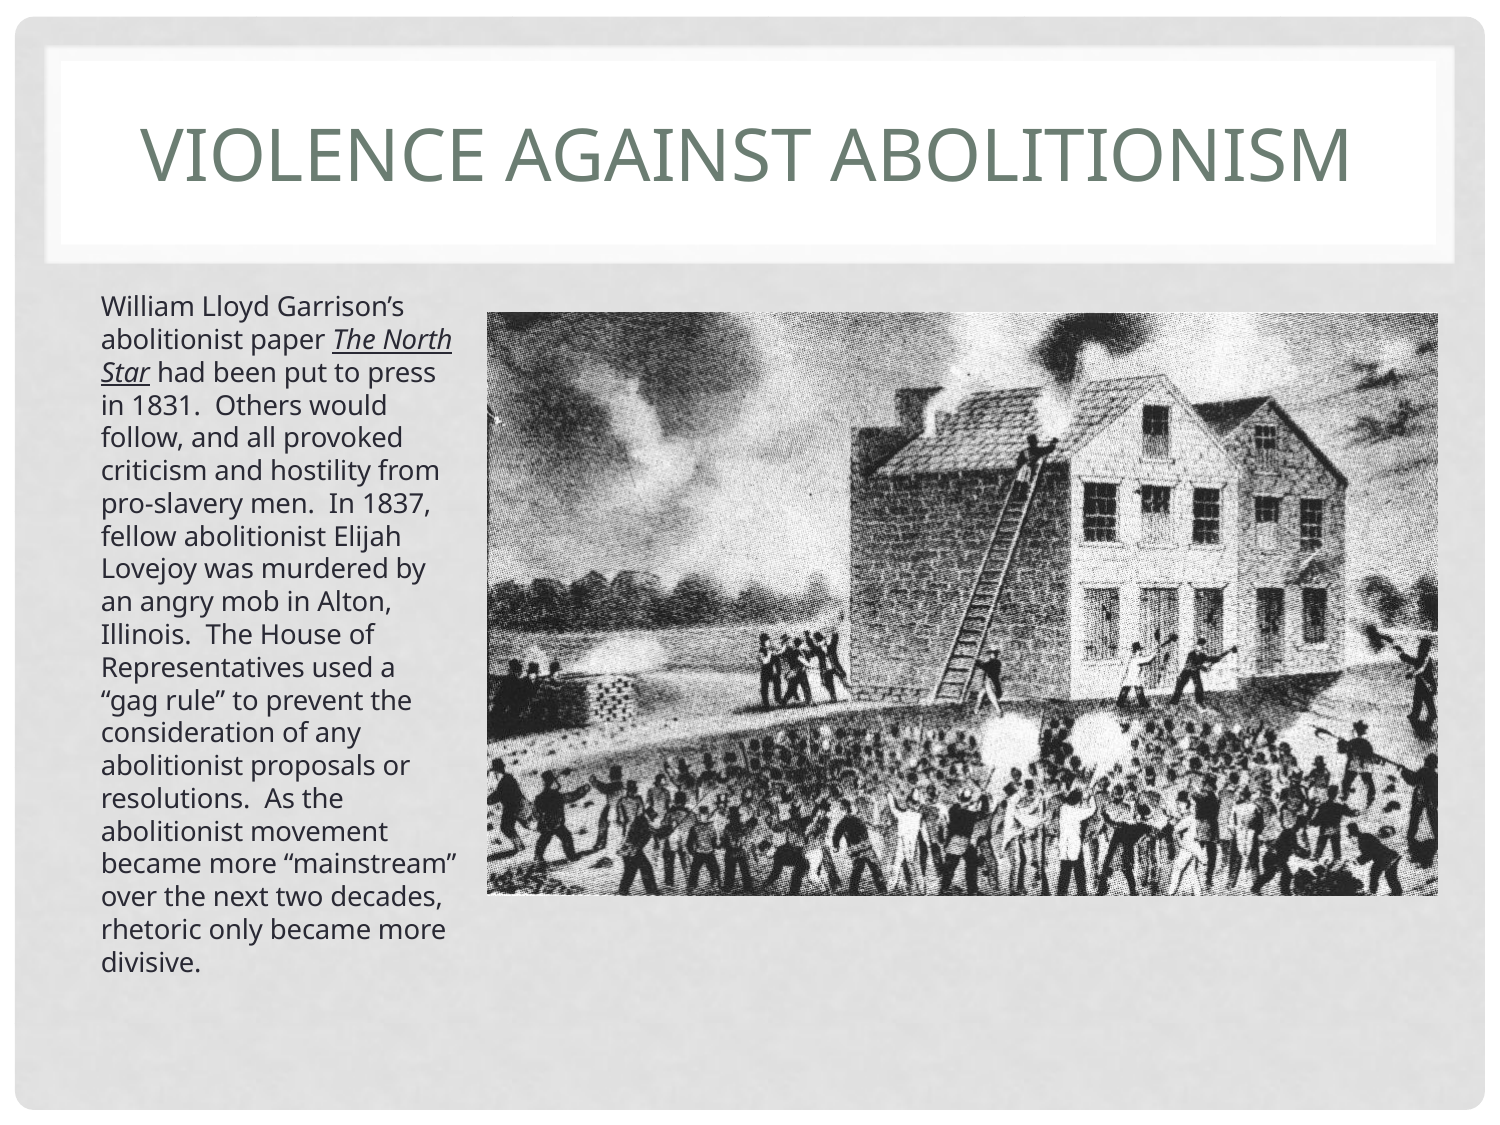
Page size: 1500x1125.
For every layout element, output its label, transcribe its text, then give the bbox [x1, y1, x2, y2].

title Violence against Abolitionism [69, 66, 1425, 238]
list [487, 312, 1438, 896]
list William Lloyd Garrison’s abolitionist paper The North Star had been put to press in 1831. Others would follow, and all provoked criticism and hostility from pro-slavery men. In 1837, fellow abolitionist Elijah Lovejoy was murdered by an angry mob in Alton, Illinois. The House of Representatives used a “gag rule” to prevent the consideration of any abolitionist proposals or resolutions. As the abolitionist movement became more “mainstream” over the next two decades, rhetoric only became more divisive. [69, 281, 475, 1005]
